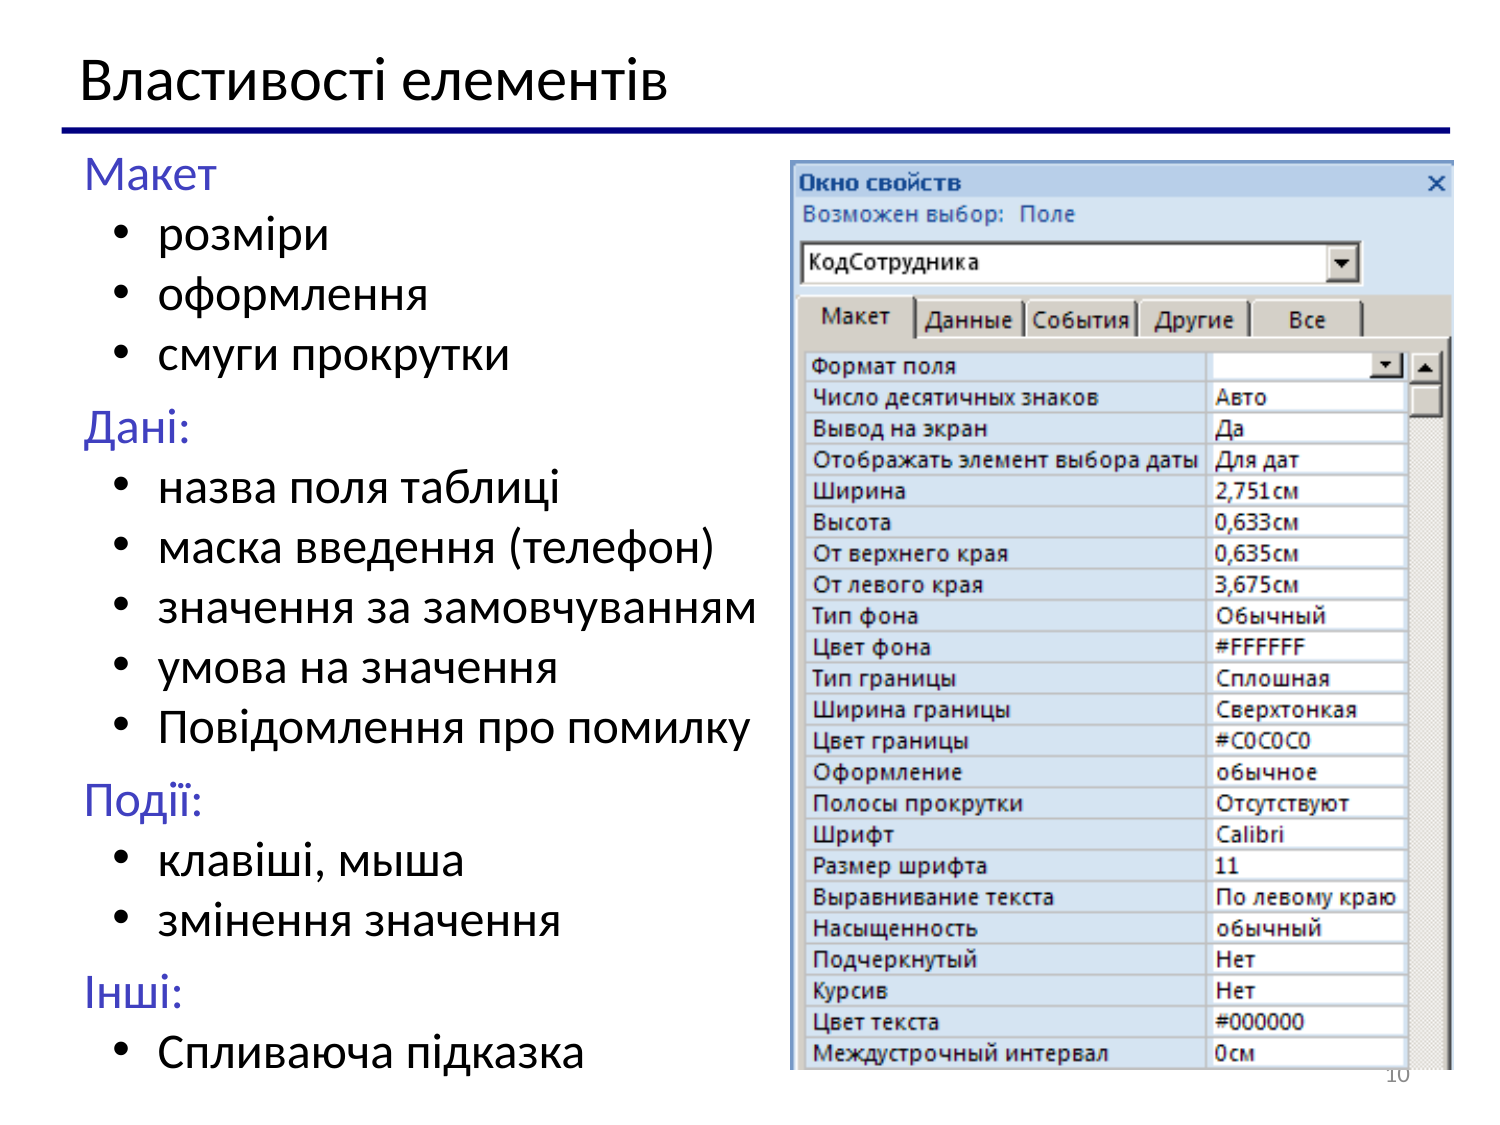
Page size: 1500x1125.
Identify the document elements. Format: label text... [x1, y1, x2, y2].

slide_number 10 [1074, 1077, 1425, 1103]
picture [790, 160, 1454, 1070]
text_box Властивості елементів [64, 31, 1401, 121]
text_box Макет розміри оформлення смуги прокрутки Дані: назва поля таблиці маска введення (телефон) значення за замовчуванням умова на значення Повідомлення про помилку Події: клавіші, мыша змінення значення Інші: Спливаюча підказка [68, 133, 799, 1086]
